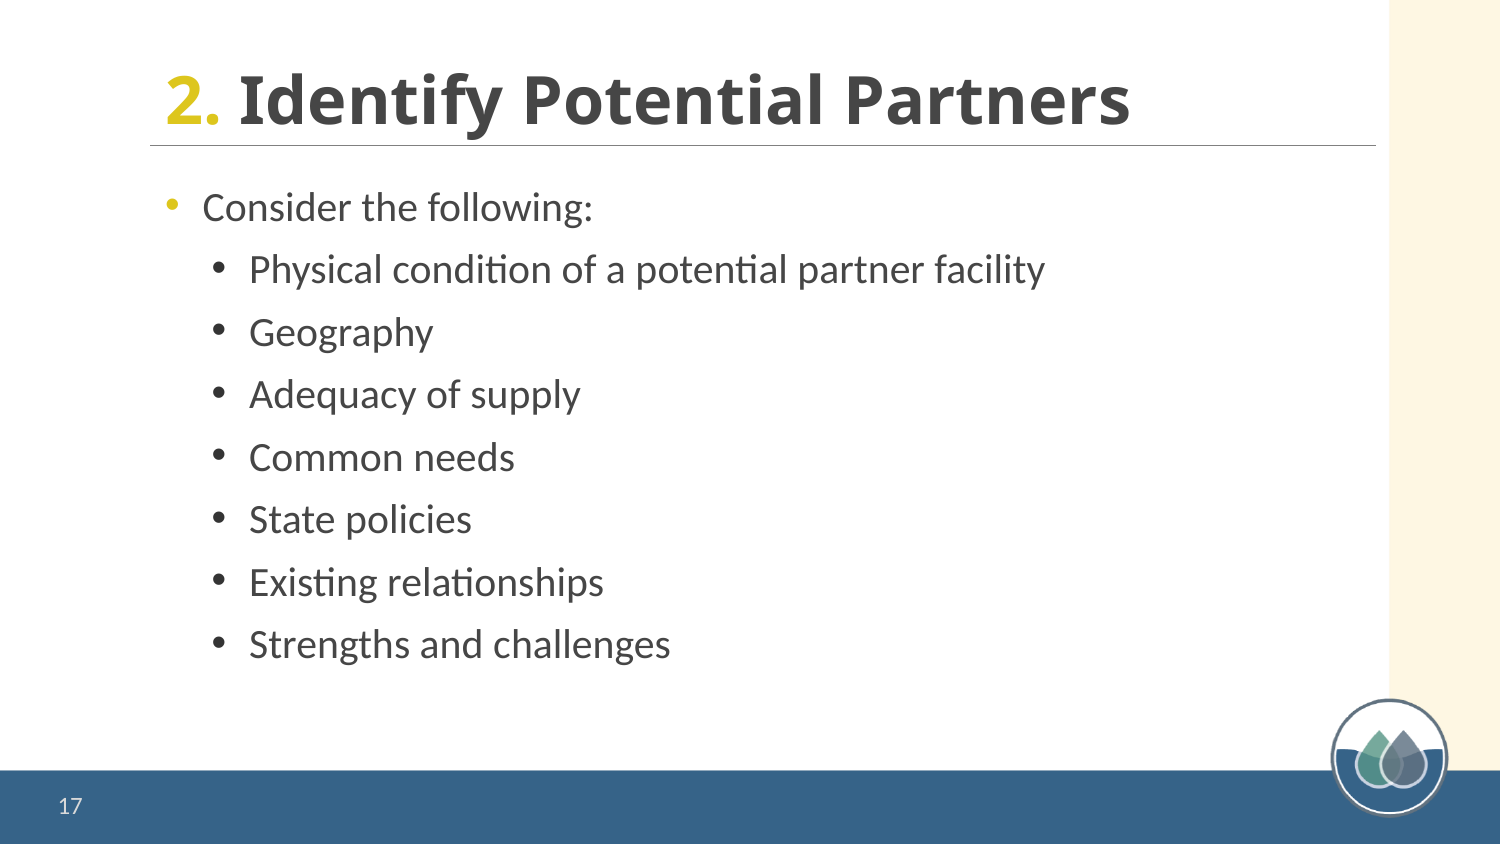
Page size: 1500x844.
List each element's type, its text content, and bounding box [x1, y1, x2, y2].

title 2. Identify Potential Partners [150, 21, 1373, 146]
slide_number 17 [16, 782, 124, 828]
picture [0, 0, 1500, 844]
list Consider the following: Physical condition of a potential partner facility Geography Adequacy of supply Common needs State policies Existing relationships Strengths and challenges [150, 171, 1373, 760]
